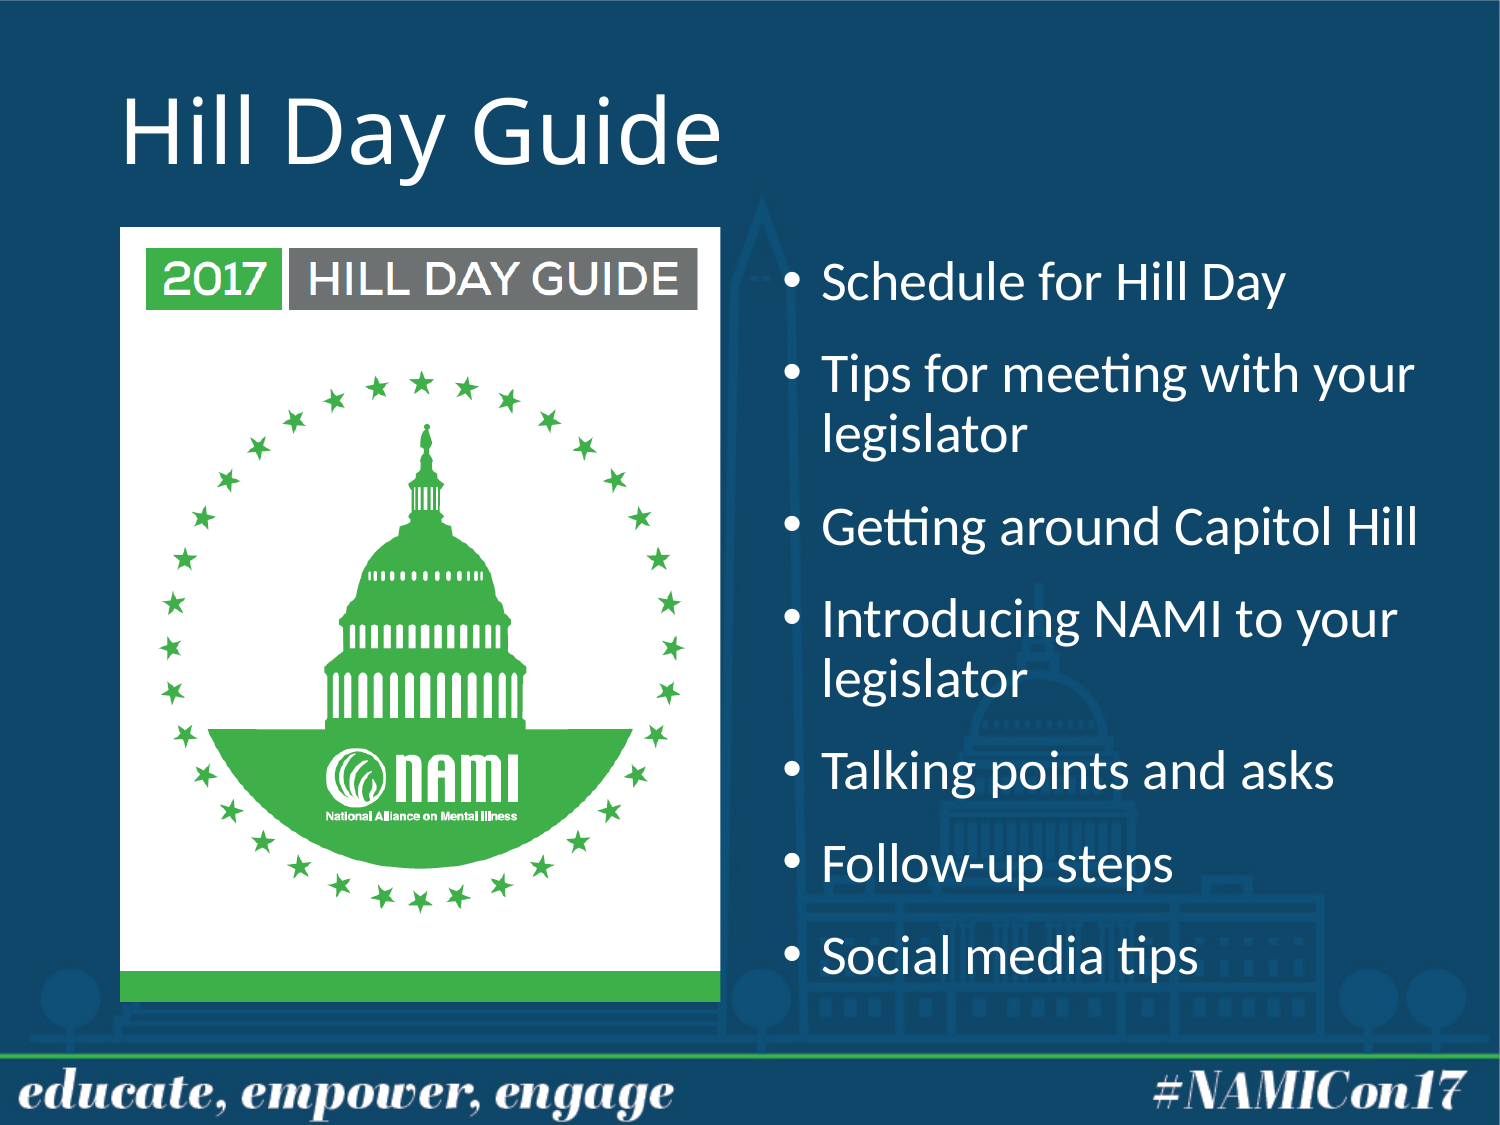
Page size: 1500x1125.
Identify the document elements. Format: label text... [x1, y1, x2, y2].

title Hill Day Guide [103, 59, 1397, 210]
list Schedule for Hill Day Tips for meeting with your legislator Getting around Capitol Hill Introducing NAMI to your legislator Talking points and asks Follow-up steps Social media tips [767, 244, 1442, 1014]
picture [0, 0, 1500, 1125]
